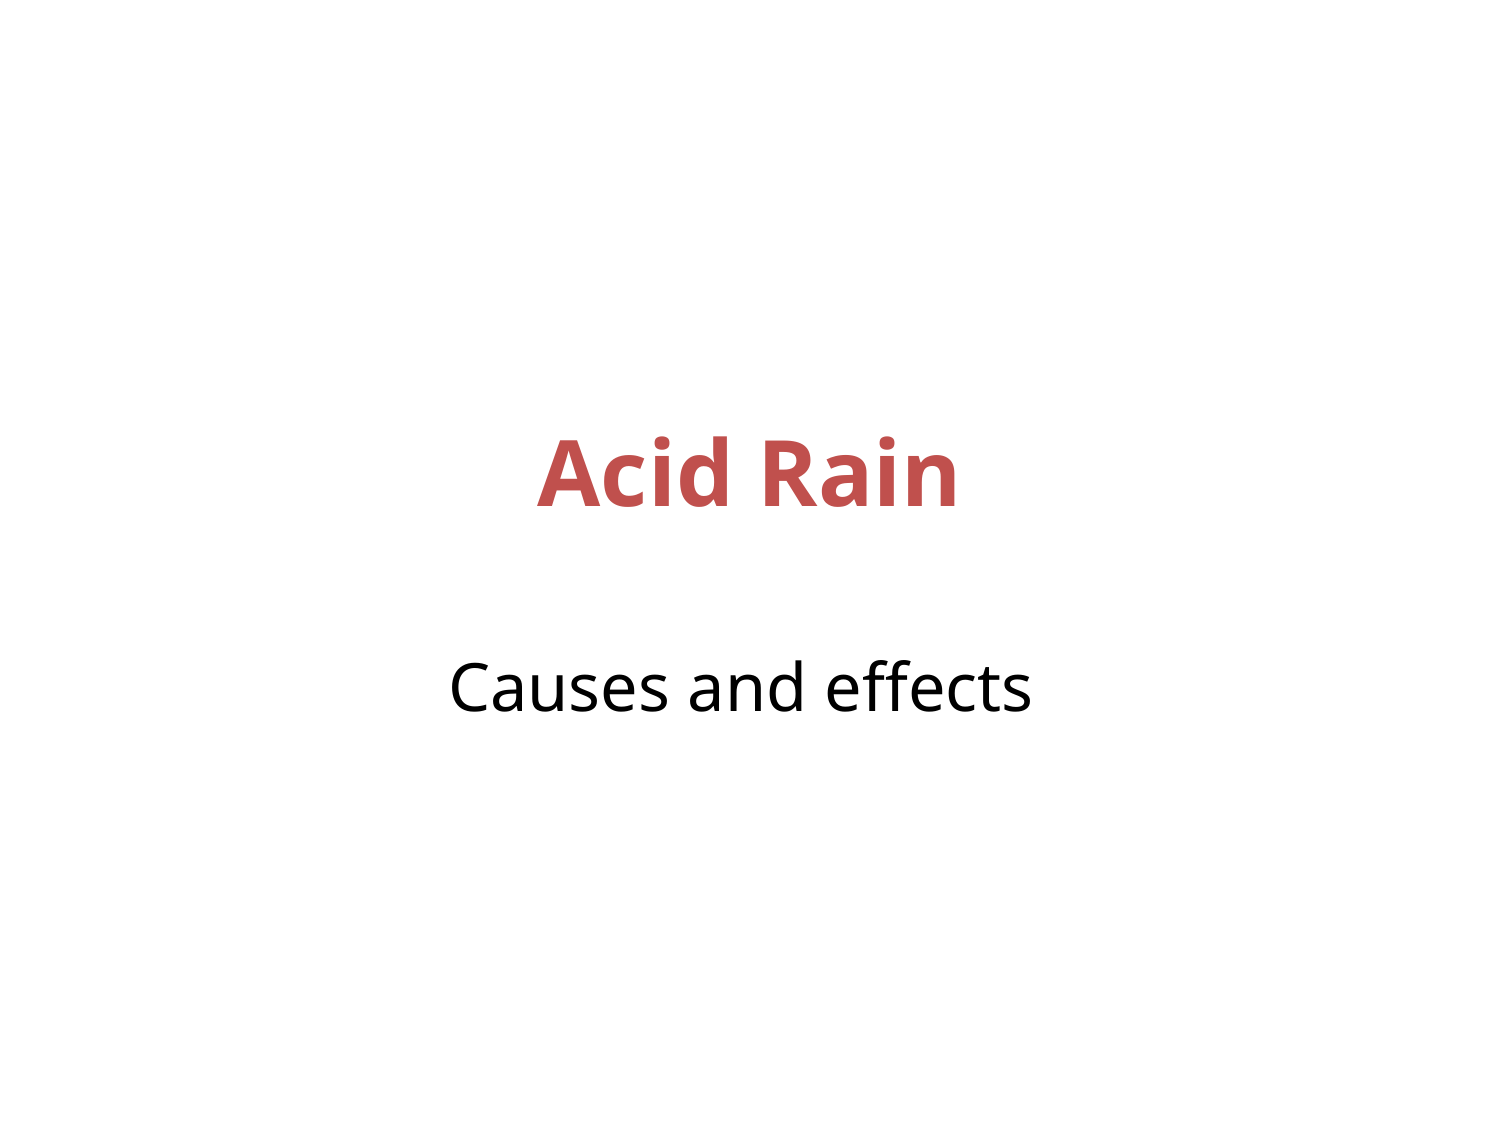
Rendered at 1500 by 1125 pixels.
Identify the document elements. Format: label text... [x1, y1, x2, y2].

subtitle Causes and effects [225, 637, 1275, 925]
title Acid Rain [112, 349, 1388, 591]
